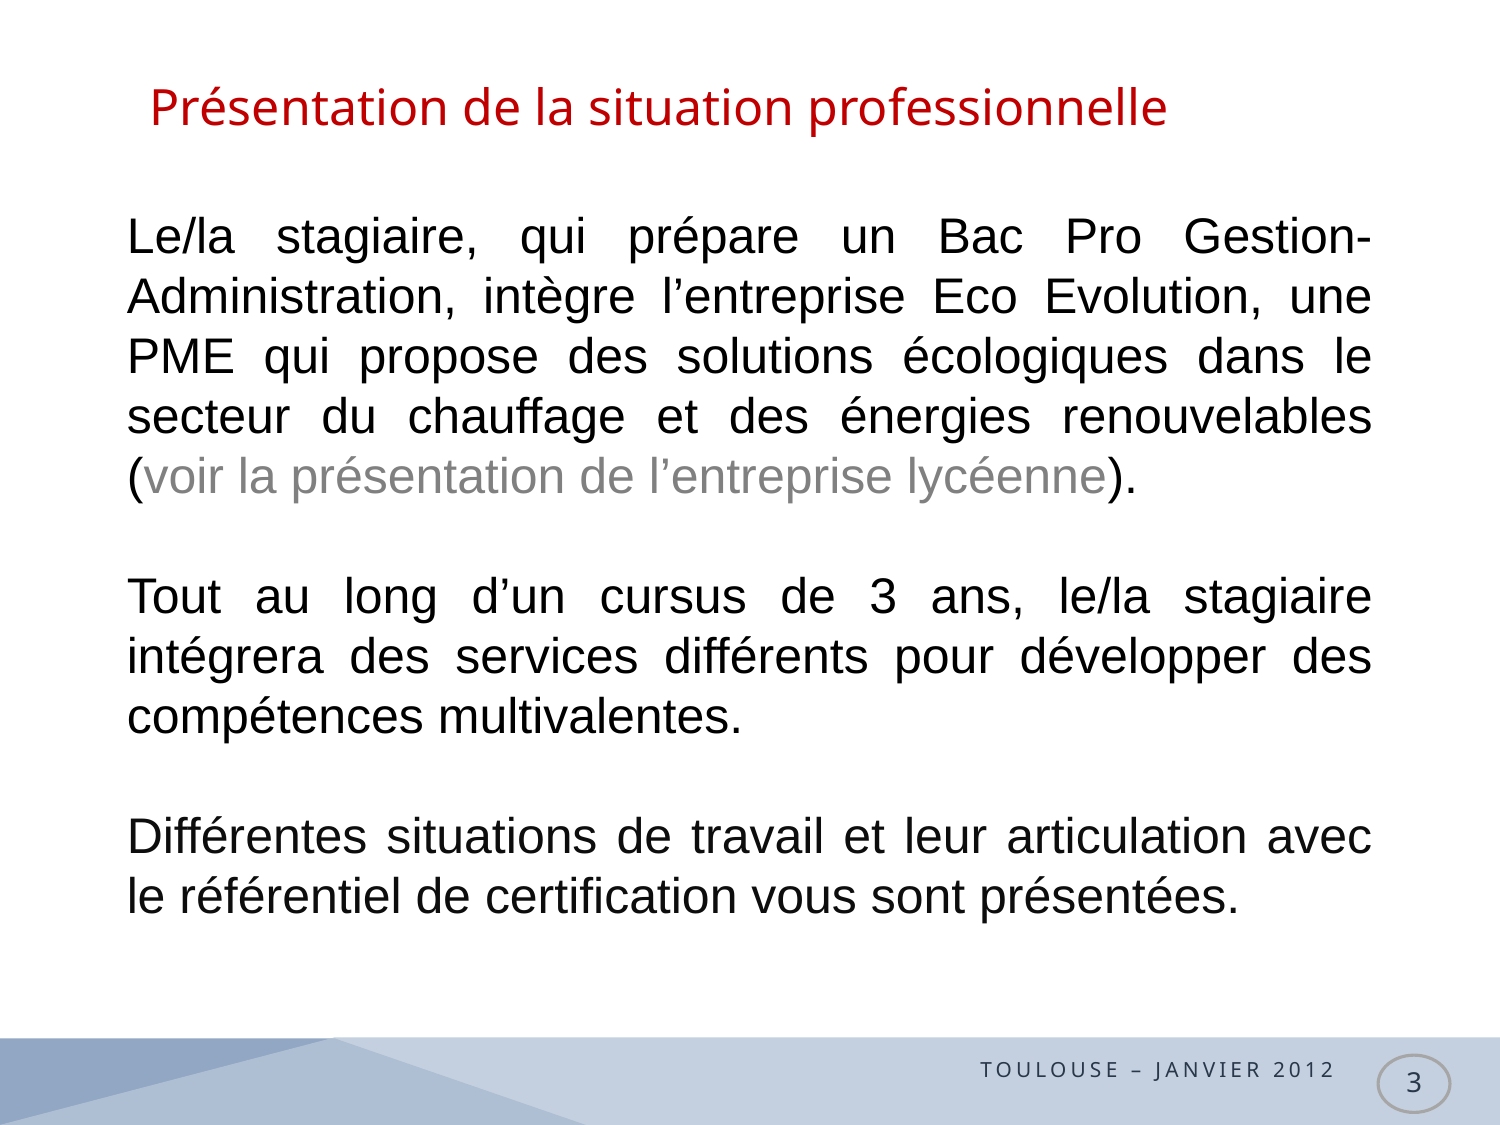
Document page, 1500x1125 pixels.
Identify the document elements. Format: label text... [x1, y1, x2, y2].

title Présentation de la situation professionnelle [134, 59, 1369, 151]
text_box Le/la stagiaire, qui prépare un Bac Pro Gestion-Administration, intègre l’entreprise Eco Evolution, une PME qui propose des solutions écologiques dans le secteur du chauffage et des énergies renouvelables (voir la présentation de l’entreprise lycéenne). Tout au long d’un cursus de 3 ans, le/la stagiaire intégrera des services différents pour développer des compétences multivalentes. Différentes situations de travail et leur articulation avec le référentiel de certification vous sont présentées. [112, 196, 1388, 931]
text_box TOULOUSE – JANVIER 2012 [572, 1046, 1348, 1092]
slide_number 3 [1376, 1053, 1452, 1114]
